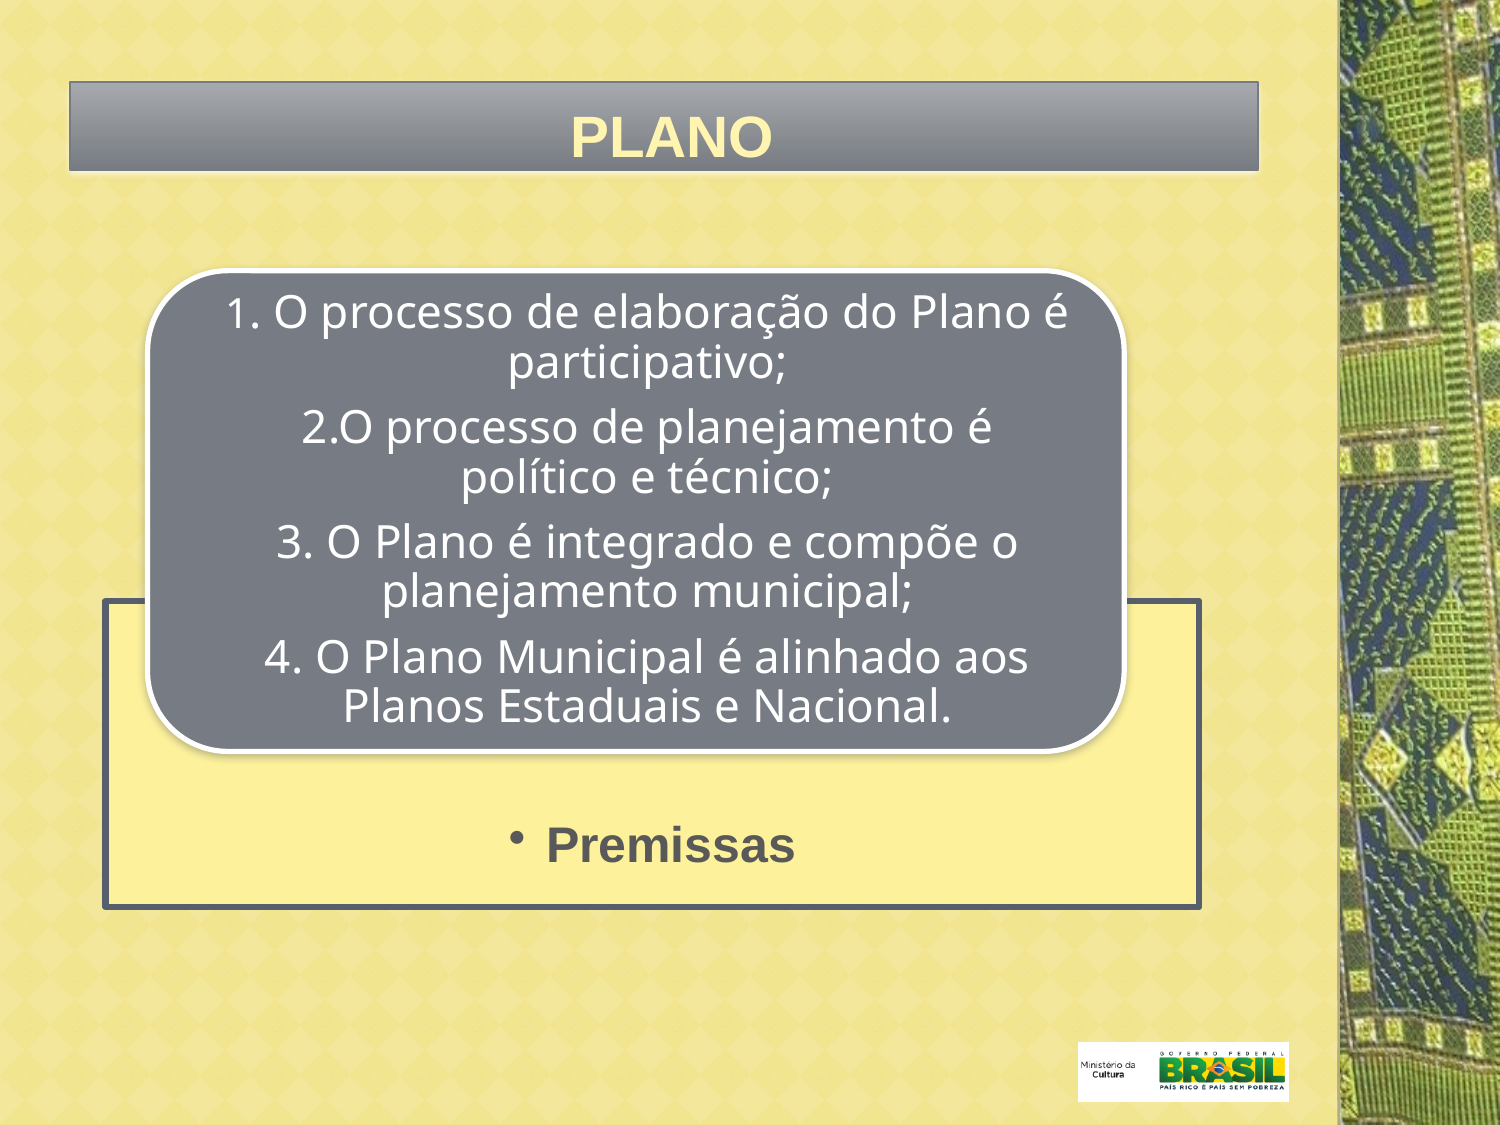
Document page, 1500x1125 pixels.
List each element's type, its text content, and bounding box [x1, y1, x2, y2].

picture [1340, 0, 1500, 1125]
picture [1077, 1042, 1290, 1102]
title PLANO [69, 81, 1259, 171]
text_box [105, 257, 1200, 925]
